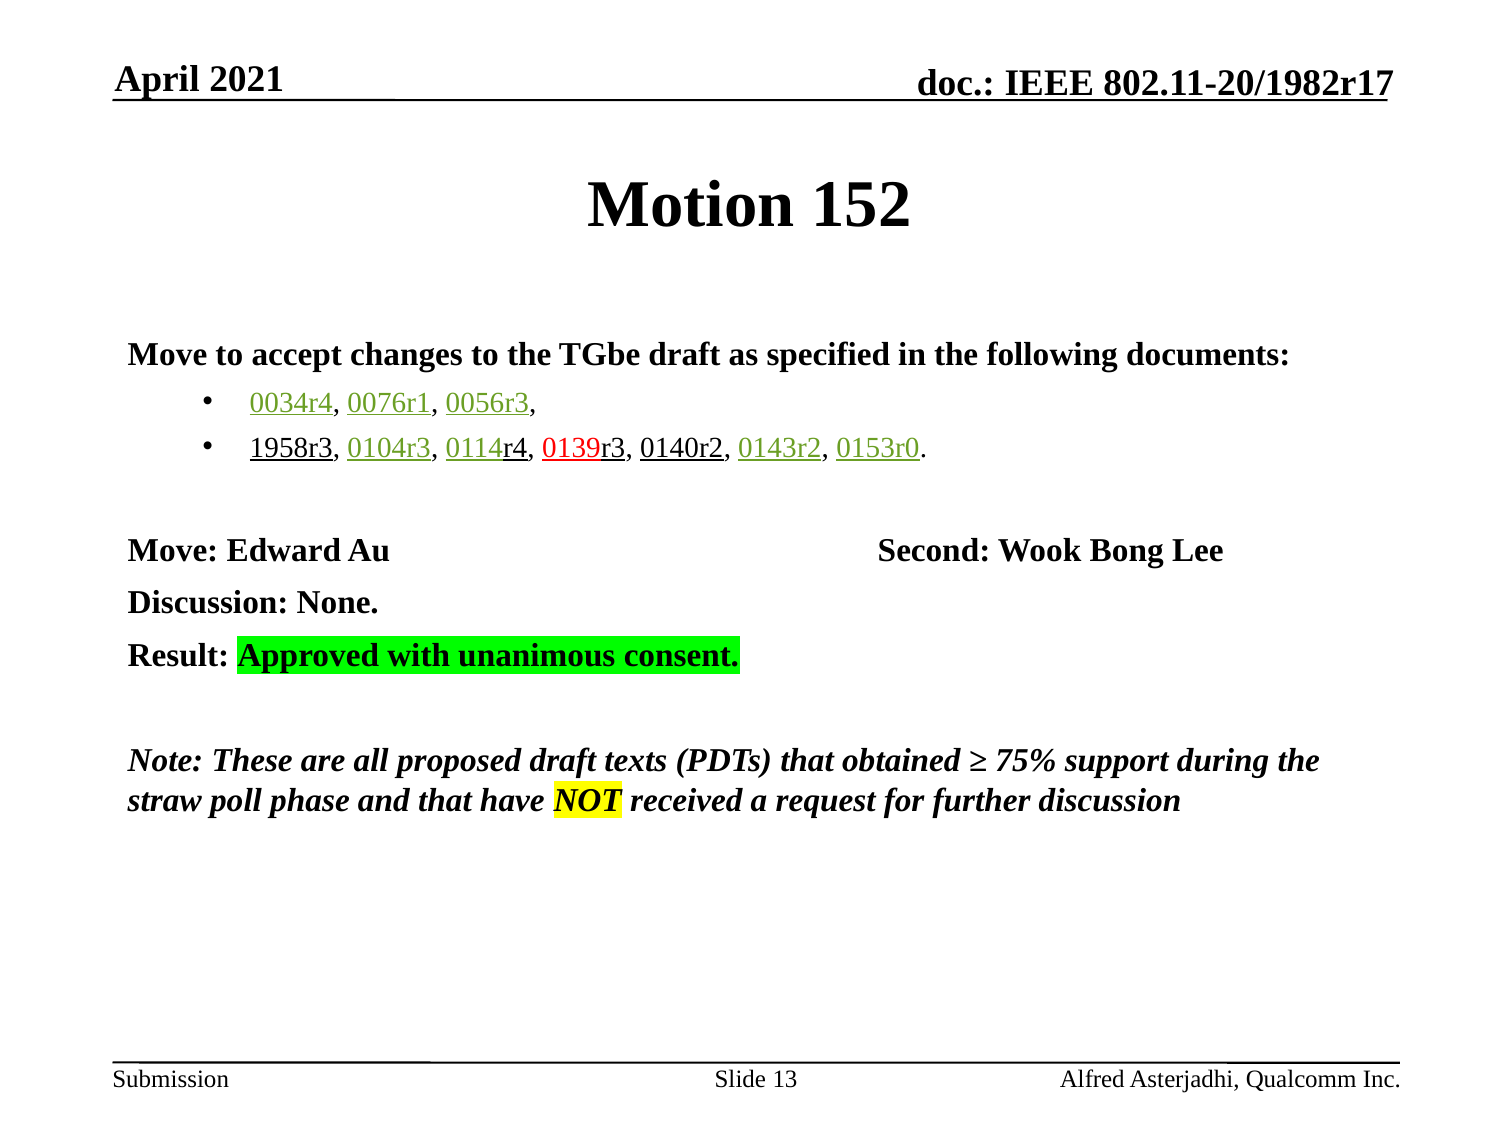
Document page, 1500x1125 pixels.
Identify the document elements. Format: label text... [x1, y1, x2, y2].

title Motion 152 [112, 112, 1388, 288]
list Move to accept changes to the TGbe draft as specified in the following documents: 0034r4, 0076r1, 0056r3, 1958r3, 0104r3, 0114r4, 0139r3, 0140r2, 0143r2, 0153r0. Move: Edward Au Second: Wook Bong Lee Discussion: None. Result: Approved with unanimous consent. Note: These are all proposed draft texts (PDTs) that obtained ≥ 75% support during the straw poll phase and that have NOT received a request for further discussion [112, 324, 1388, 1000]
slide_number Slide 13 [712, 1061, 800, 1123]
footer Alfred Asterjadhi, Qualcomm Inc. [878, 1061, 1402, 1093]
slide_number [114, 54, 423, 100]
